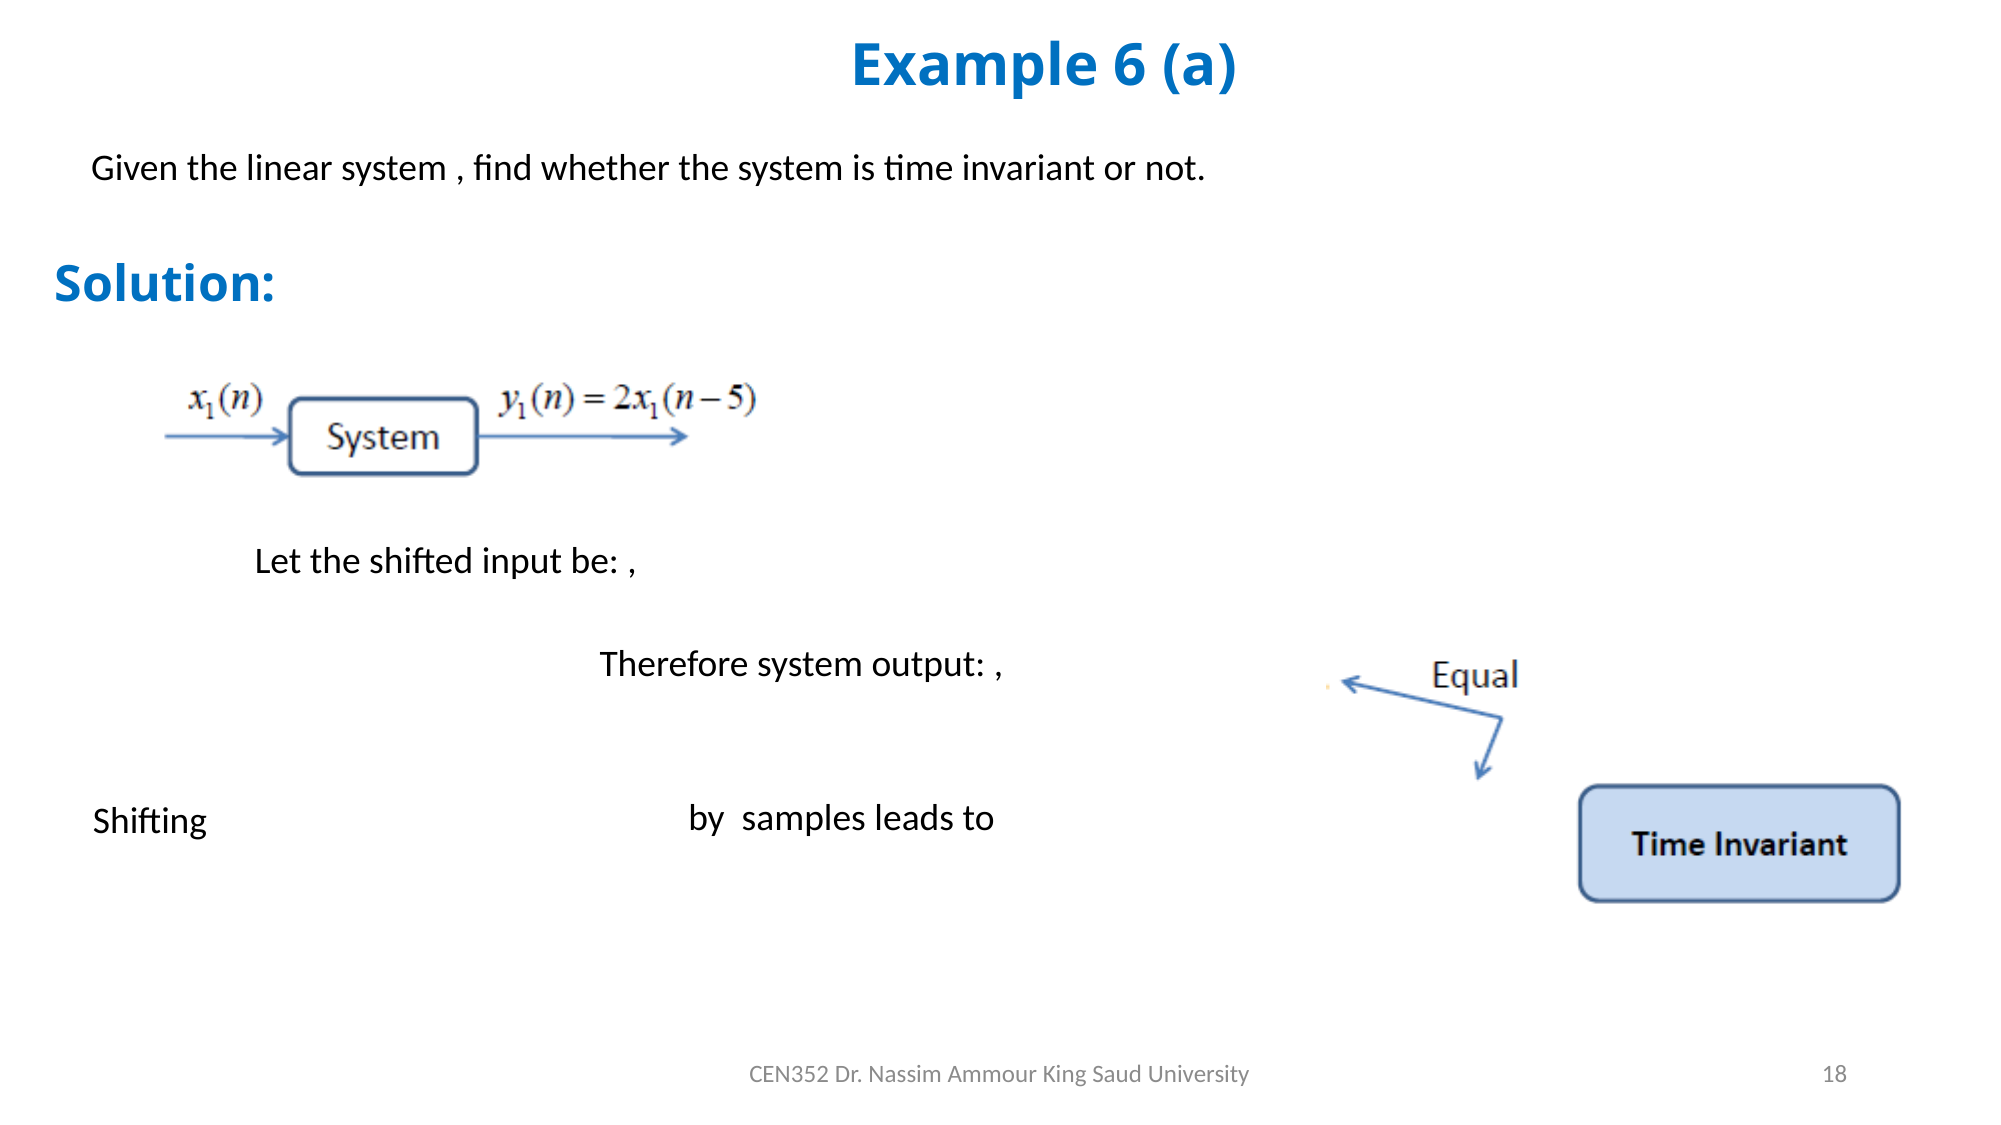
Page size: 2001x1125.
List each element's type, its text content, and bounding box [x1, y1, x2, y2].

text_box Shifting [78, 788, 231, 849]
footer CEN352 Dr. Nassim Ammour King Saud University [662, 1042, 1338, 1103]
picture [1325, 628, 1914, 915]
picture [151, 367, 794, 487]
slide_number 18 [1412, 1042, 1863, 1103]
text_box Solution: [40, 244, 292, 319]
text_box Example 6 (a) [836, 19, 1268, 105]
